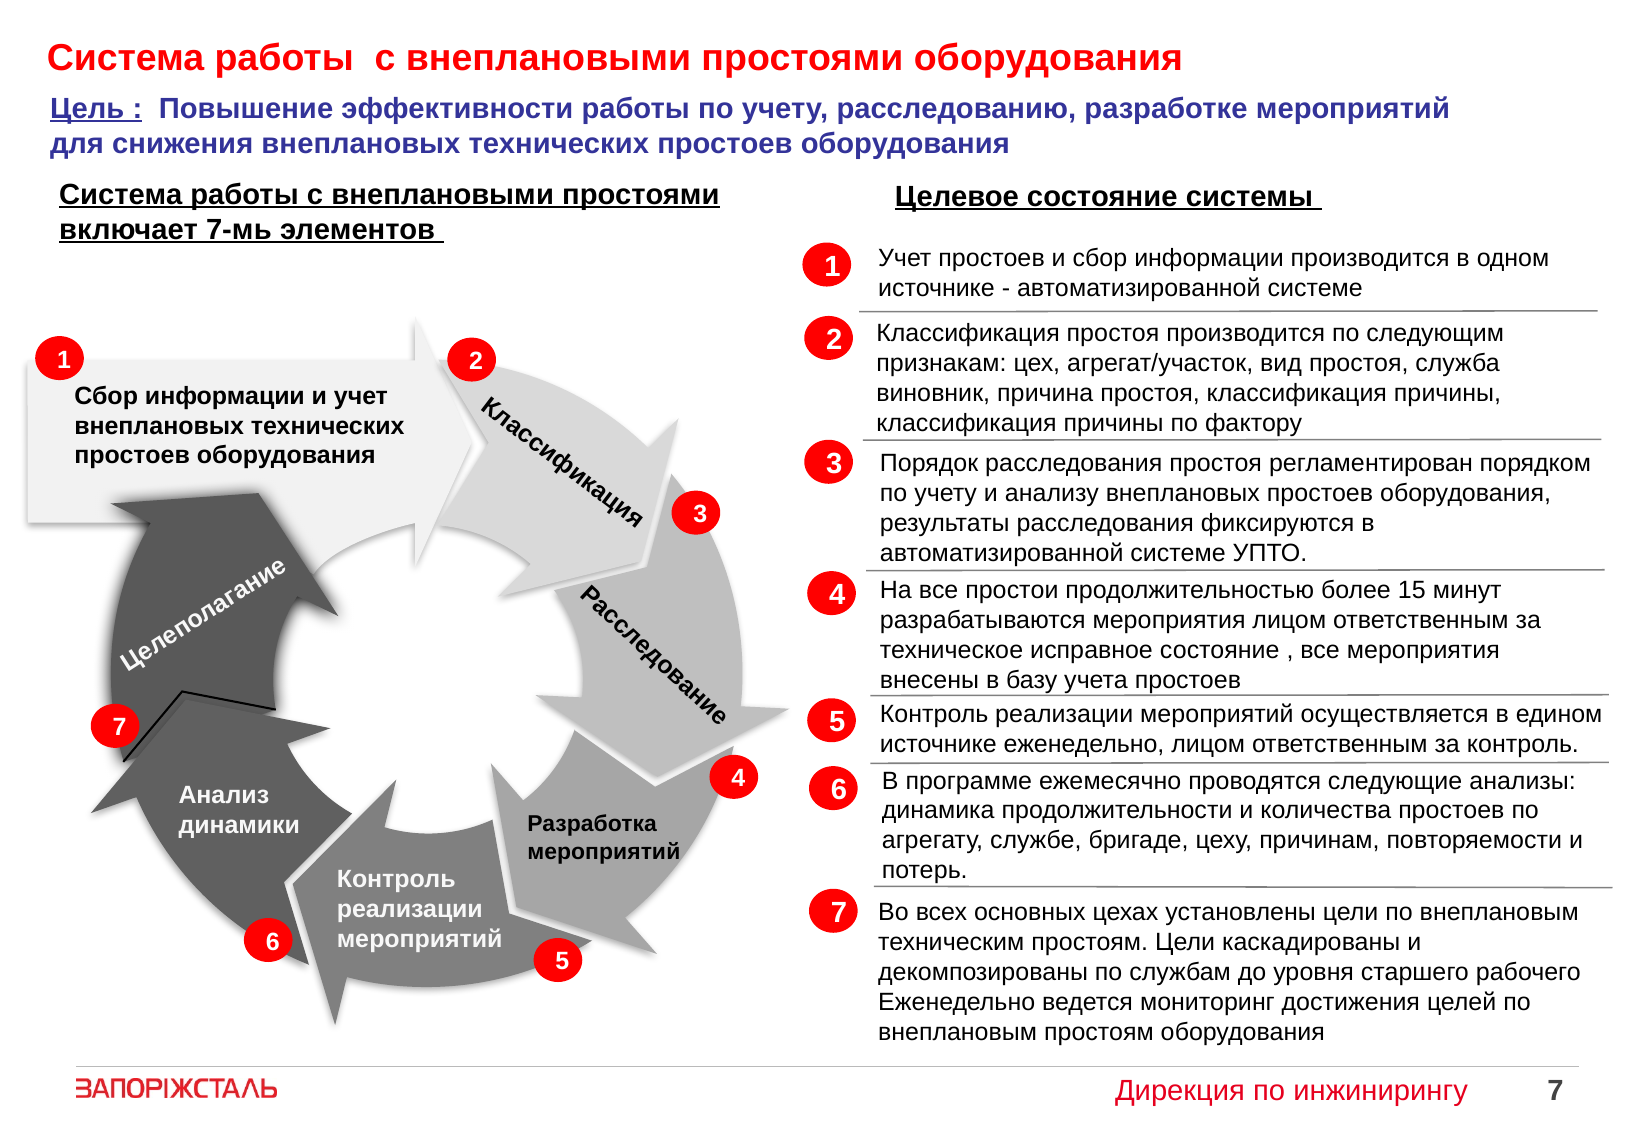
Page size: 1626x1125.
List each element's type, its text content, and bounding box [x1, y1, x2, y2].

text_box Цель : Повышение эффективности работы по учету, расследованию, разработке мероприятий для снижения внеплановых технических простоев оборудования [35, 82, 1502, 167]
picture [76, 1078, 277, 1098]
text_box 7 [808, 888, 858, 933]
text_box Порядок расследования простоя регламентирован порядком по учету и анализу внеплановых простоев оборудования, результаты расследования фиксируются в автоматизированной системе УПТО. [865, 439, 1611, 574]
text_box 5 [807, 698, 856, 743]
text_box 1 [802, 253, 852, 287]
text_box Контроль реализации мероприятий осуществляется в едином источнике еженедельно, лицом ответственным за контроль. [865, 690, 1622, 765]
text_box Классификация простоя производится по следующим признакам: цех, агрегат/участок, вид простоя, служба виновник, причина простоя, классификация причины, классификация причины по фактору [861, 308, 1625, 444]
text_box Во всех основных цехах установлены цели по внеплановым техническим простоям. Цели каскадированы и декомпозированы по службам до уровня старшего рабочего Еженедельно ведется мониторинг достижения целей по внеплановым простоям оборудования [863, 888, 1625, 1053]
text_box Целевое состояние системы [880, 169, 1625, 220]
text_box 6 [808, 766, 858, 811]
text_box 2 [804, 315, 853, 360]
text_box 4 [807, 571, 856, 616]
text_box Система работы с внеплановыми простоями включает 7-мь элементов [44, 168, 852, 253]
text_box На все простои продолжительностью более 15 минут разрабатываются мероприятия лицом ответственным за техническое исправное состояние , все мероприятия внесены в базу учета простоев [865, 578, 1603, 690]
text_box В программе ежемесячно проводятся следующие анализы: динамика продолжительности и количества простоев по агрегату, службе, бригаде, цеху, причинам, повторяемости и потерь. [867, 756, 1625, 888]
title Система работы с внеплановыми простоями оборудования [46, 25, 1491, 82]
slide_number 7 [1512, 1062, 1599, 1106]
text_box 3 [804, 439, 853, 484]
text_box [0, 316, 790, 1026]
text_box Учет простоев и сбор информации производится в одном источнике - автоматизированной системе [863, 234, 1598, 308]
